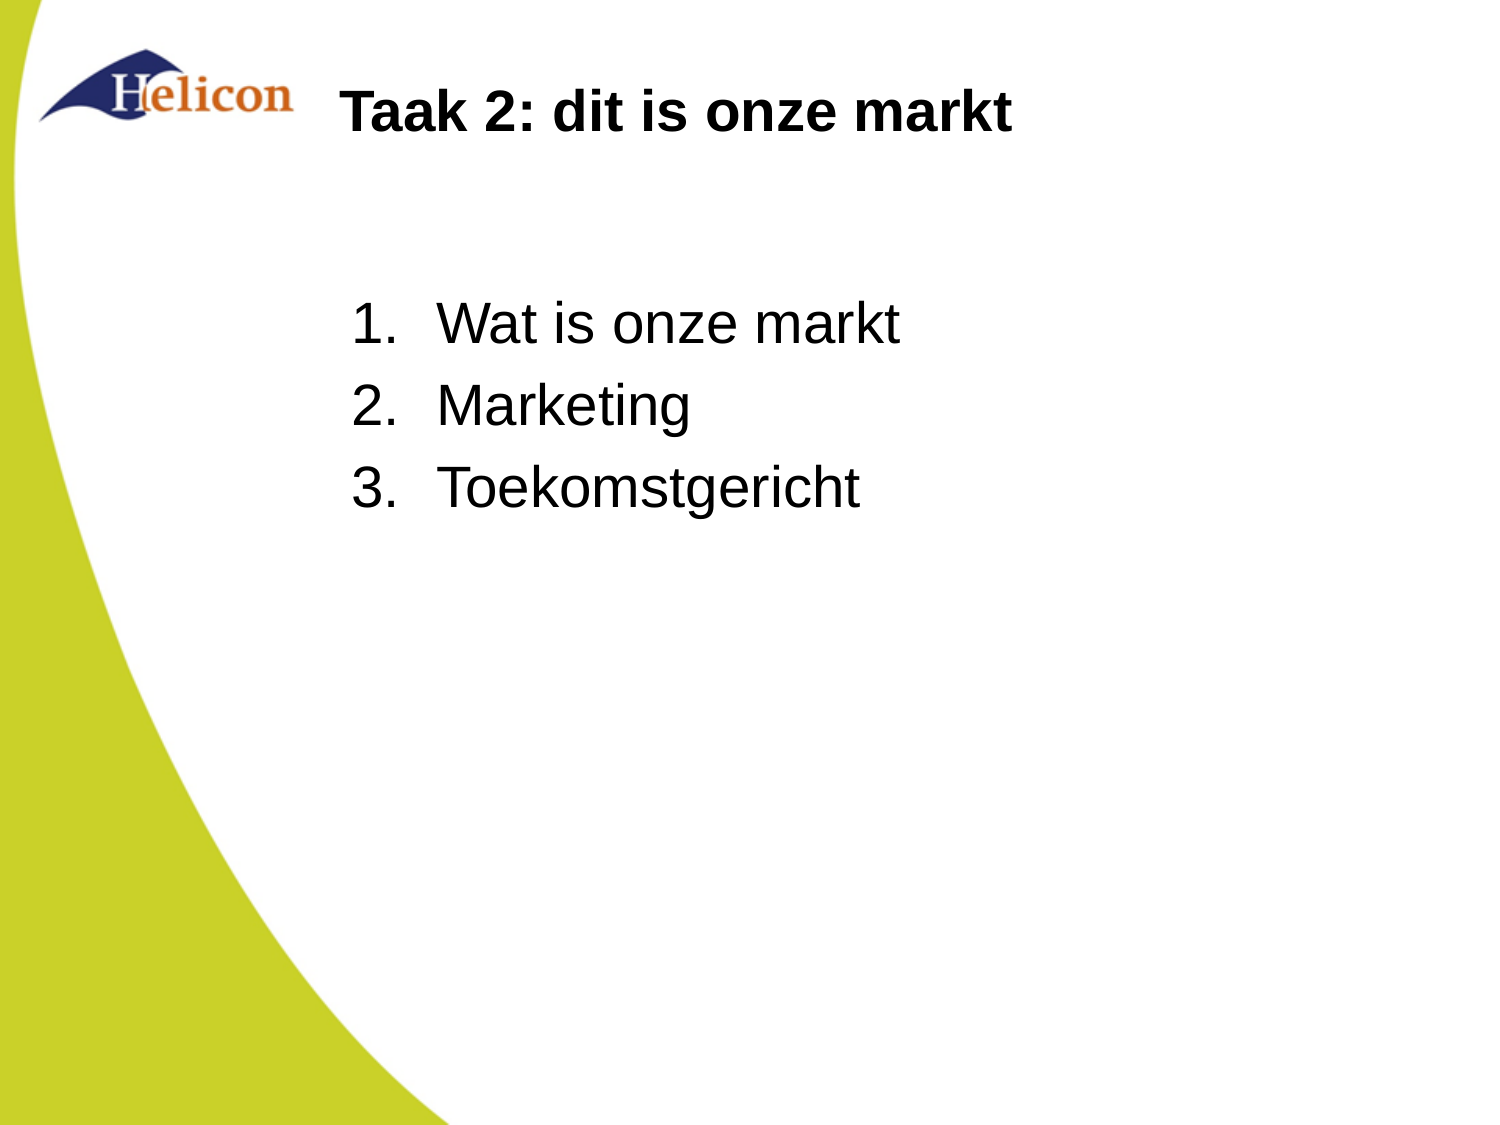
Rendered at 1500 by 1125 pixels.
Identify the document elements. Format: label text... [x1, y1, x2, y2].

picture [0, 0, 1500, 1125]
list Wat is onze markt Marketing Toekomstgericht [336, 196, 1425, 1005]
title Taak 2: dit is onze markt [324, 54, 1415, 161]
